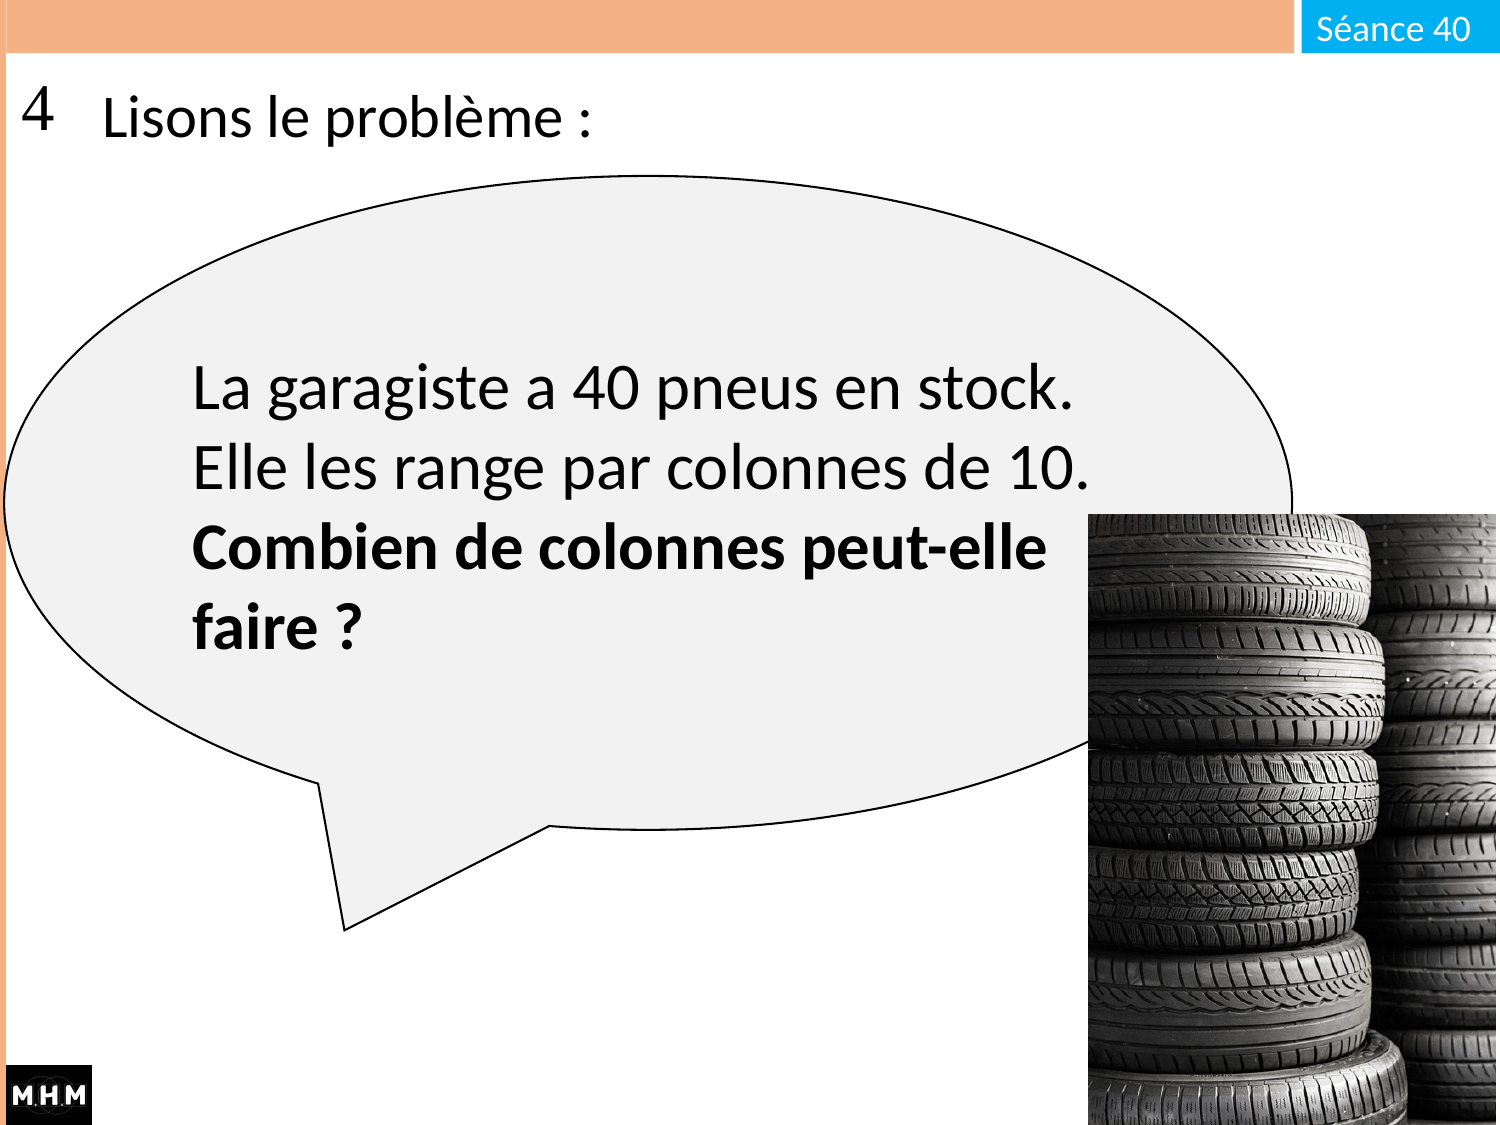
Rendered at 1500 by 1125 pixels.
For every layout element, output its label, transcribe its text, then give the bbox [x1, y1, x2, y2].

title Lisons le problème : [87, 32, 1382, 158]
picture [1088, 514, 1496, 1125]
picture [6, 1065, 92, 1125]
text_box La garagiste a 40 pneus en stock. Elle les range par colonnes de 10. Combien de colonnes peut-elle faire ? [3, 174, 1294, 932]
